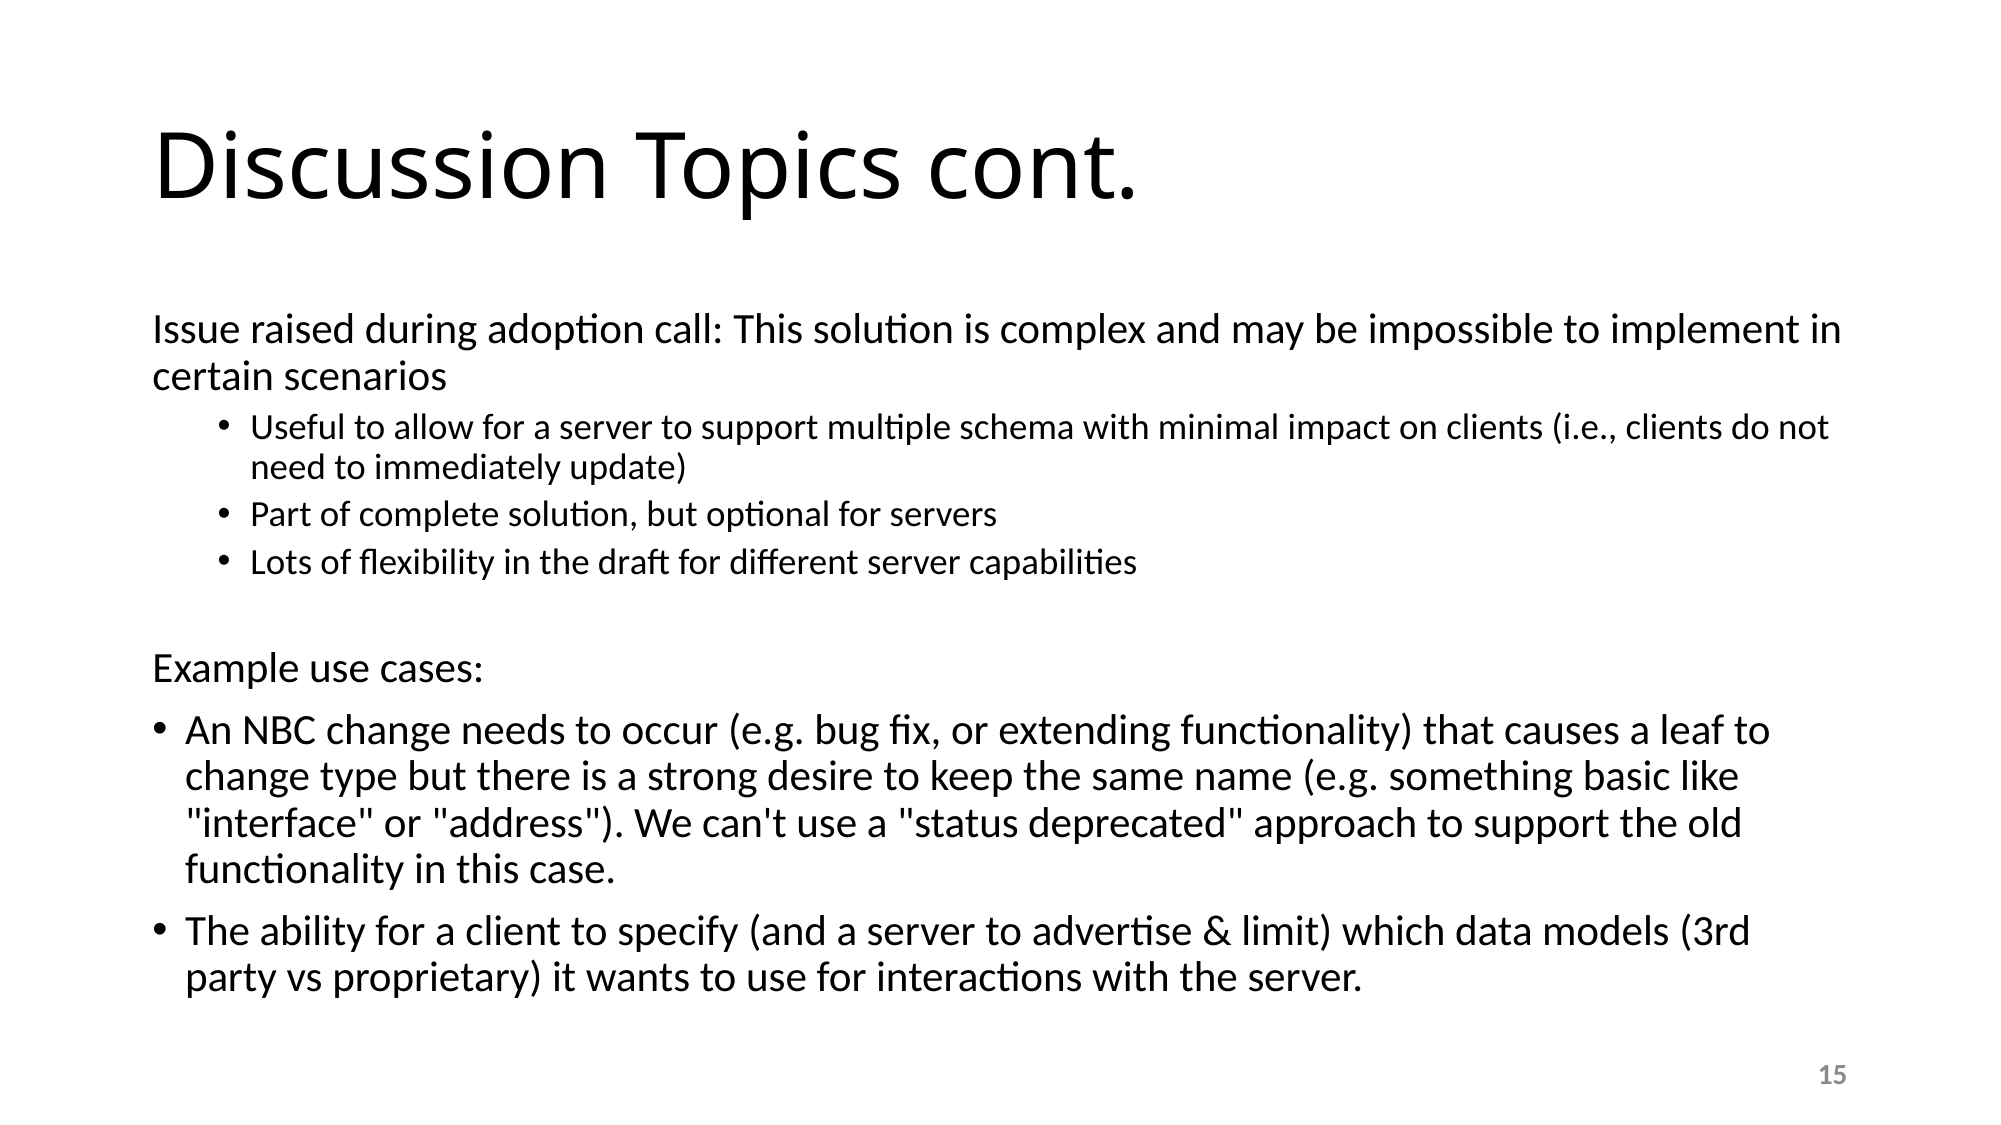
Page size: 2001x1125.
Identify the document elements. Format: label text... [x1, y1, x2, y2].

slide_number 15 [1412, 1042, 1863, 1103]
title Discussion Topics cont. [137, 59, 1863, 278]
list Issue raised during adoption call: This solution is complex and may be impossible to implement in certain scenarios Useful to allow for a server to support multiple schema with minimal impact on clients (i.e., clients do not need to immediately update) Part of complete solution, but optional for servers Lots of flexibility in the draft for different server capabilities Example use cases: An NBC change needs to occur (e.g. bug fix, or extending functionality) that causes a leaf to change type but there is a strong desire to keep the same name (e.g. something basic like "interface" or "address"). We can't use a "status deprecated" approach to support the old functionality in this case. The ability for a client to specify (and a server to advertise & limit) which data models (3rd party vs proprietary) it wants to use for interactions with the server. [137, 299, 1863, 1014]
